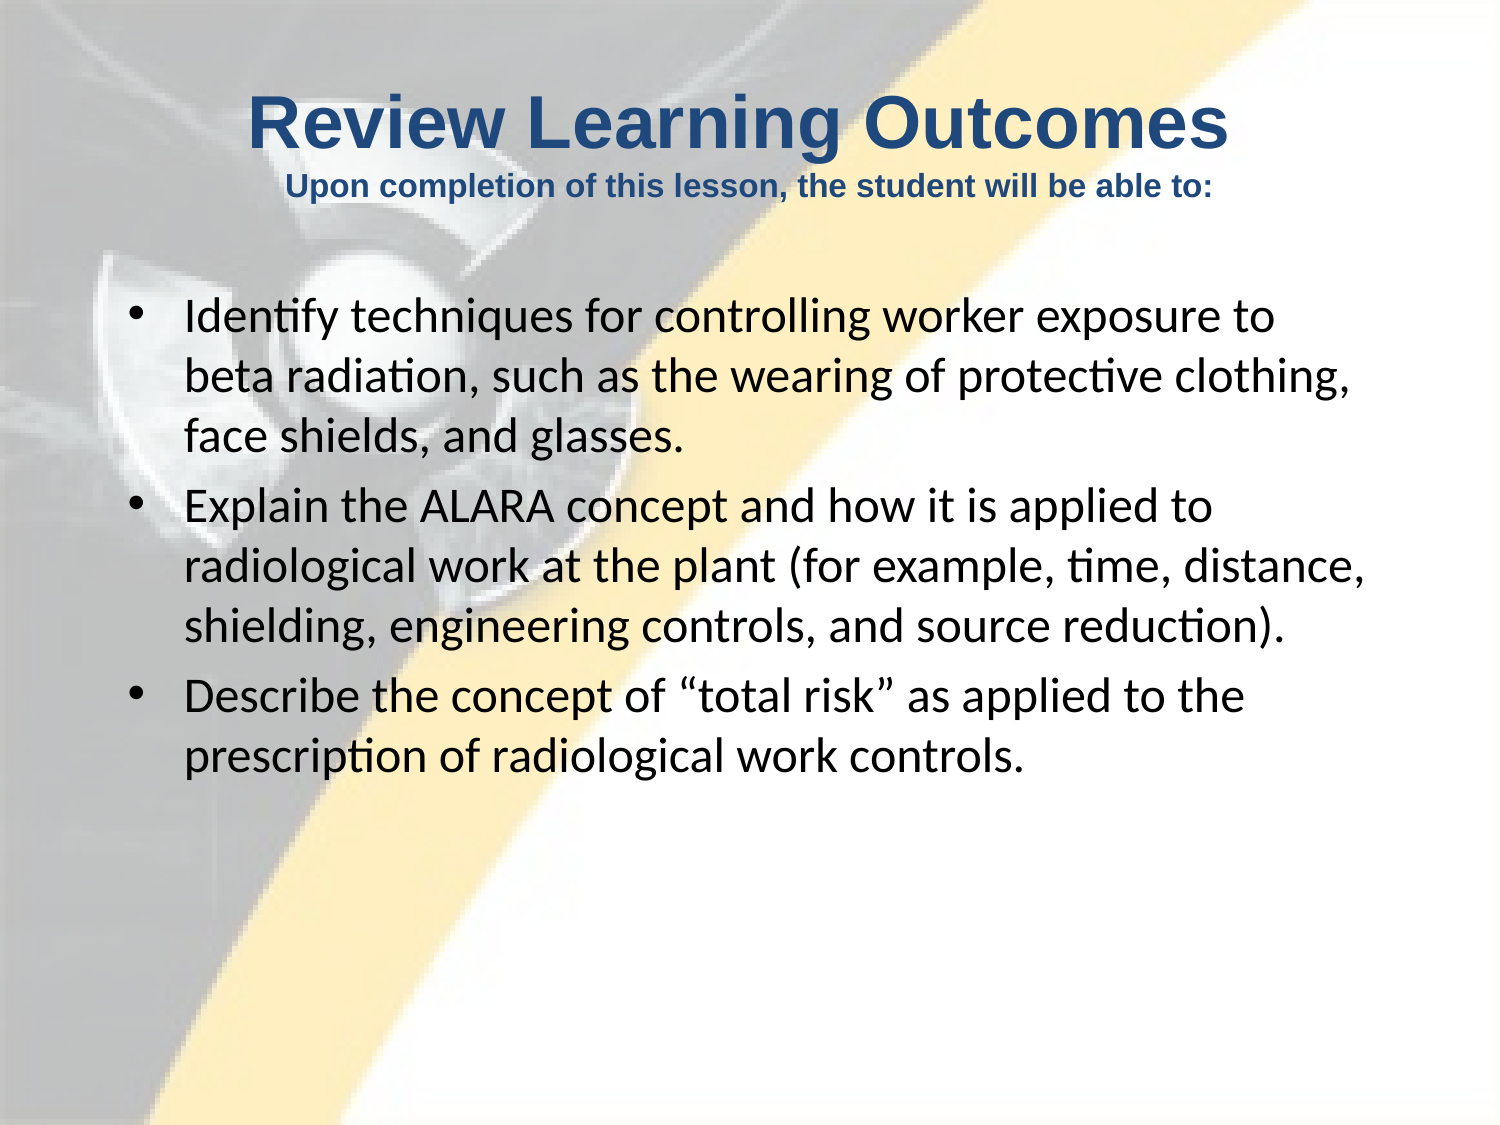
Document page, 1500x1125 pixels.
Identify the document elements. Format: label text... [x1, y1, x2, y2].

title Review Learning Outcomes Upon completion of this lesson, the student will be able to: [75, 45, 1425, 233]
list Identify techniques for controlling worker exposure to beta radiation, such as the wearing of protective clothing, face shields, and glasses. Explain the ALARA concept and how it is applied to radiological work at the plant (for example, time, distance, shielding, engineering controls, and source reduction). Describe the concept of “total risk” as applied to the prescription of radiological work controls. [112, 275, 1388, 1013]
